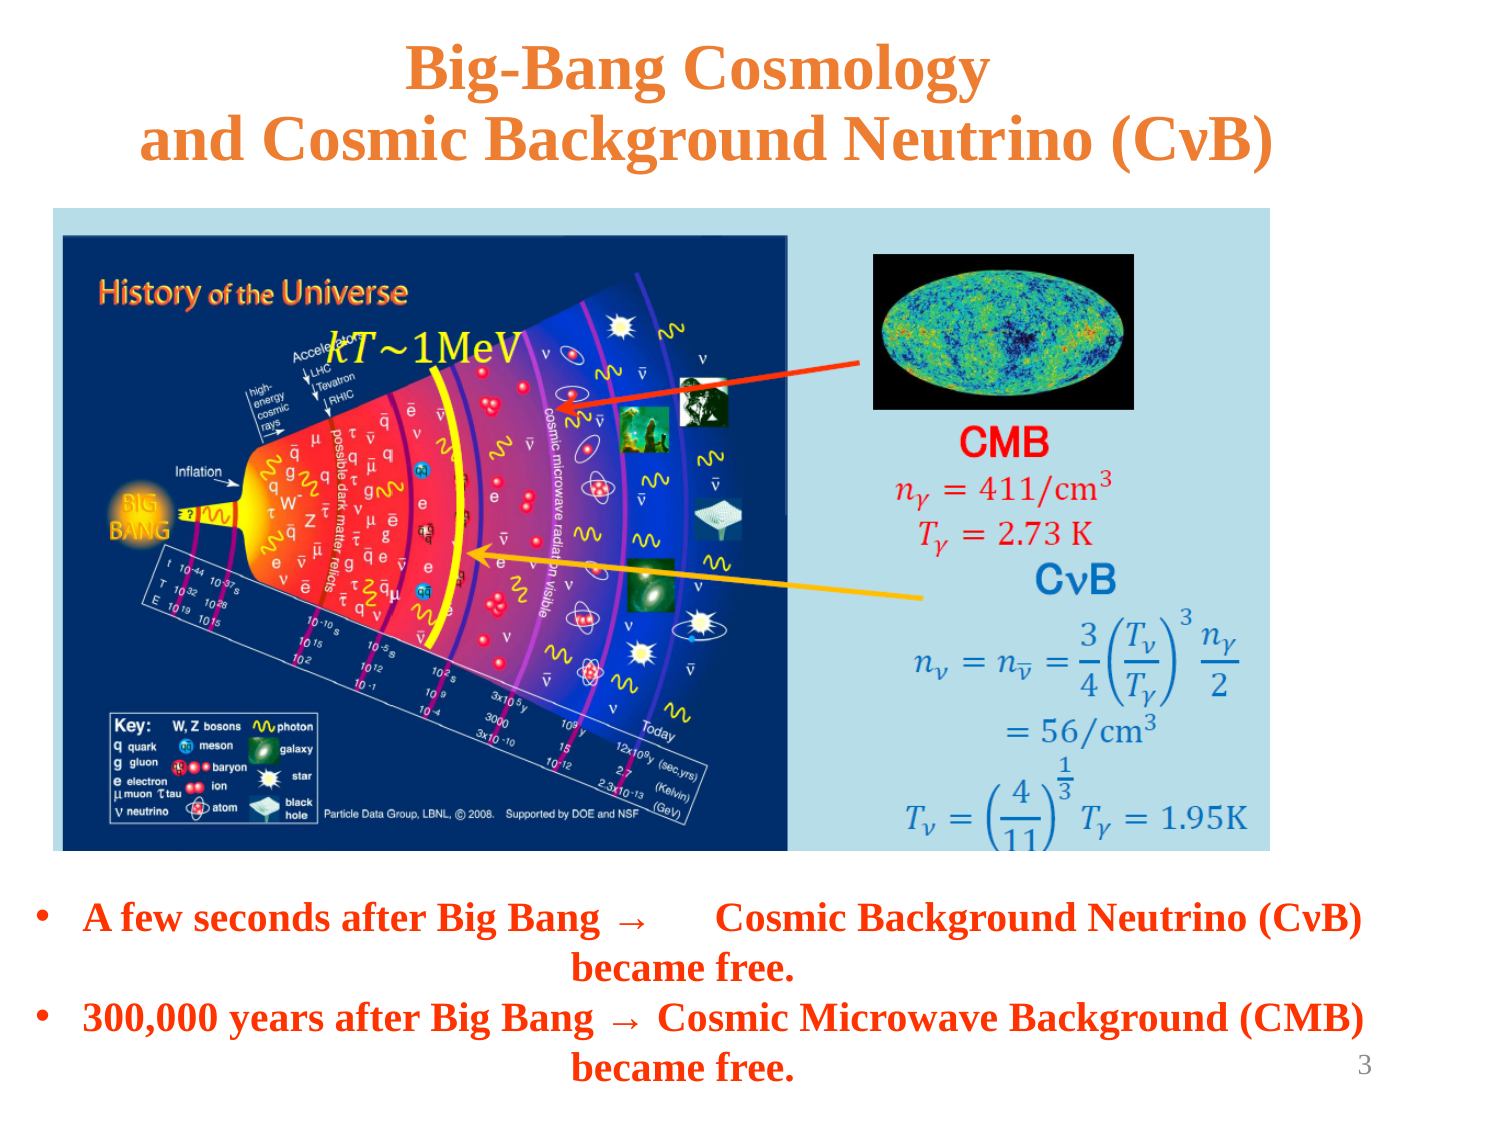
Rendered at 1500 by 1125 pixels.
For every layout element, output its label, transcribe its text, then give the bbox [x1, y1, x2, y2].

title Big-Bang Cosmology and Cosmic Background Neutrino (CνB) [0, 24, 1414, 182]
text_box A few seconds after Big Bang → Cosmic Background Neutrino (CνB) became free. 300,000 years after Big Bang → Cosmic Microwave Background (CMB) became free. [20, 882, 1499, 1098]
picture [52, 208, 1270, 851]
